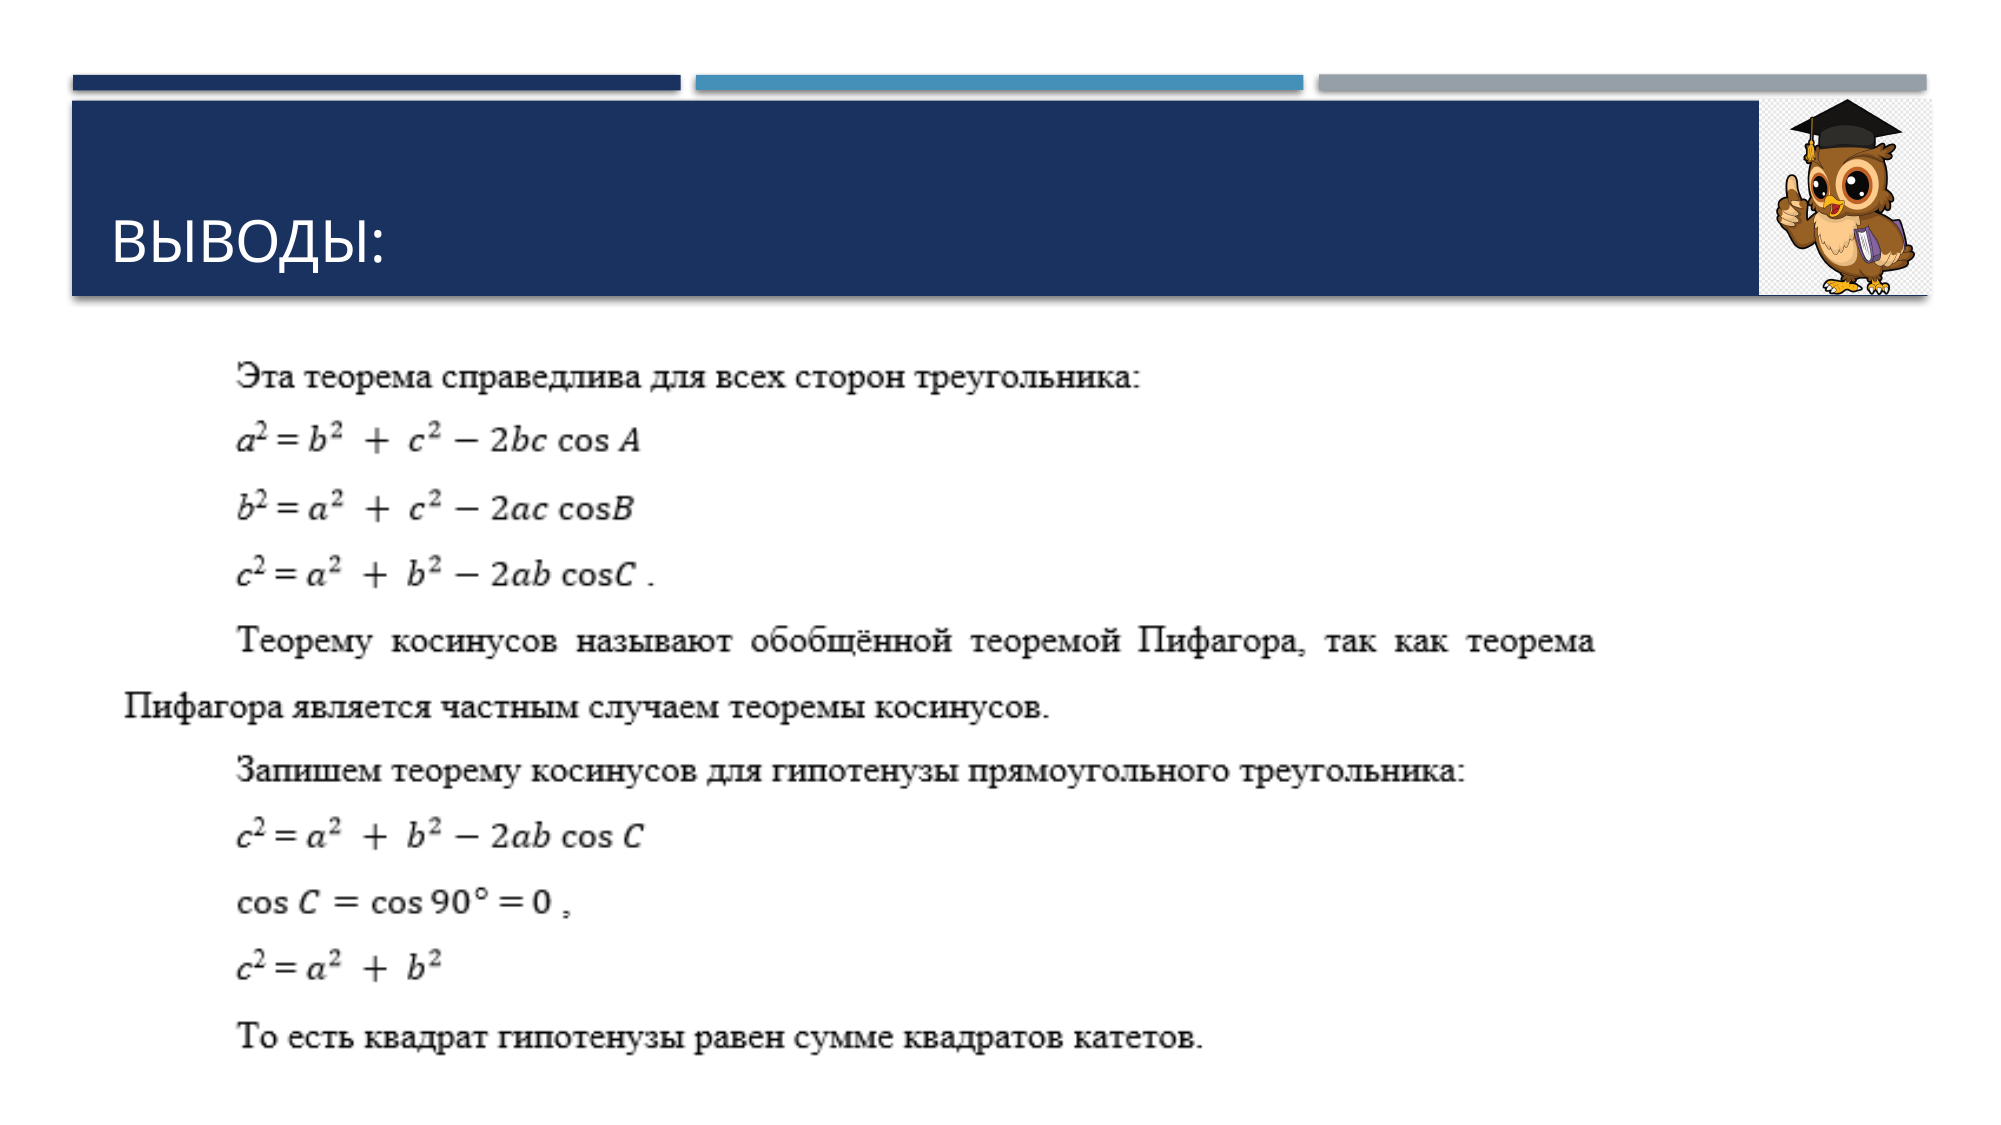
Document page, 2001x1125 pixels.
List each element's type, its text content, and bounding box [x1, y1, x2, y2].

title Выводы: [95, 115, 1753, 282]
picture [1759, 99, 1932, 295]
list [94, 334, 1617, 1066]
